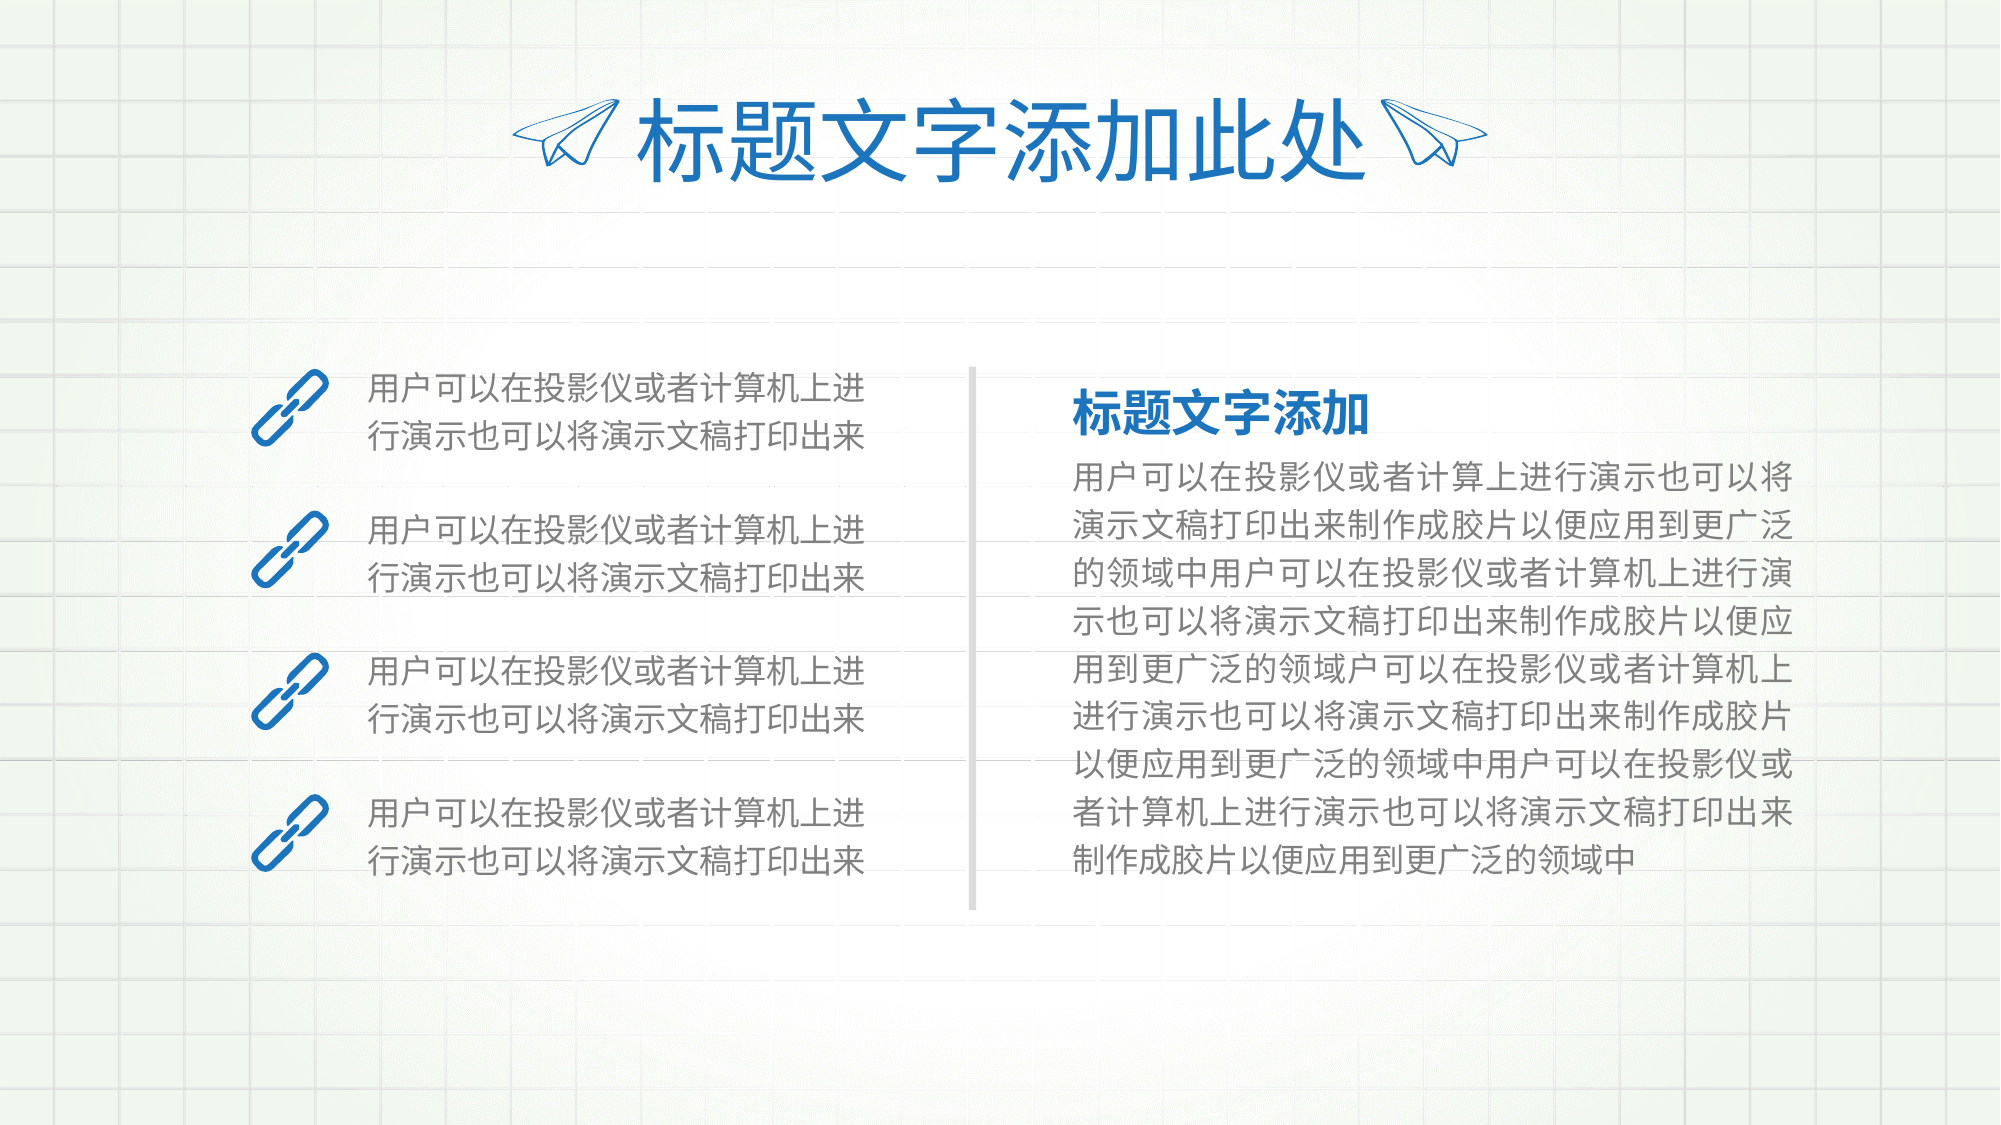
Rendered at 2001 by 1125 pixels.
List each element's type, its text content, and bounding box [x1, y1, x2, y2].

text_box [287, 369, 329, 411]
text_box [287, 653, 329, 695]
text_box [287, 511, 329, 553]
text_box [1057, 361, 1810, 889]
text_box 用户可以在投影仪或者计算机上进行演示也可以将演示文稿打印出来 [352, 635, 912, 746]
text_box 用户可以在投影仪或者计算机上进行演示也可以将演示文稿打印出来 [352, 493, 912, 604]
picture [0, 0, 2000, 1125]
text_box 用户可以在投影仪或者计算机上进行演示也可以将演示文稿打印出来 [352, 776, 912, 888]
text_box [251, 405, 293, 446]
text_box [511, 54, 1489, 196]
text_box [968, 366, 977, 911]
text_box [281, 541, 299, 558]
text_box [281, 683, 299, 700]
text_box [281, 399, 299, 416]
text_box [251, 688, 293, 730]
text_box [251, 546, 293, 588]
text_box [251, 830, 293, 872]
text_box 用户可以在投影仪或者计算机上进行演示也可以将演示文稿打印出来 [352, 351, 912, 463]
text_box [281, 825, 299, 842]
text_box [287, 794, 329, 836]
